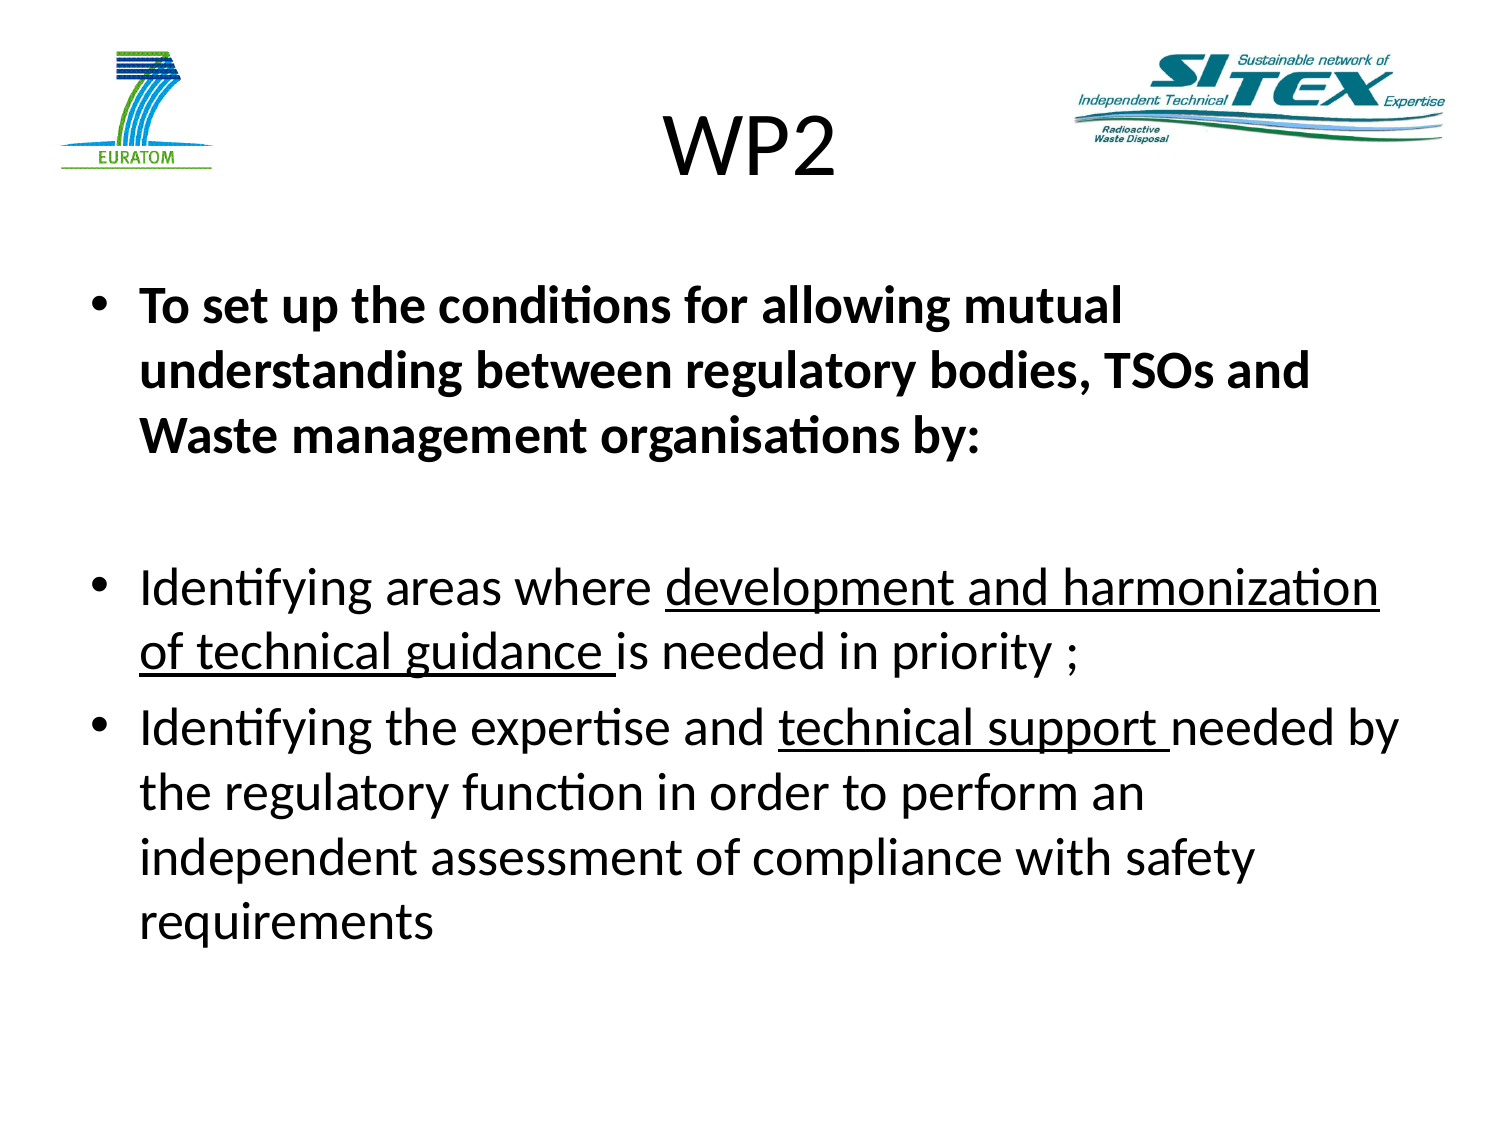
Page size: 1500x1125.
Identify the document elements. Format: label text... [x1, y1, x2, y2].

picture [1057, 31, 1470, 163]
title WP2 [75, 45, 1425, 233]
picture [53, 42, 219, 178]
list To set up the conditions for allowing mutual understanding between regulatory bodies, TSOs and Waste management organisations by: Identifying areas where development and harmonization of technical guidance is needed in priority ; Identifying the expertise and technical support needed by the regulatory function in order to perform an independent assessment of compliance with safety requirements [75, 262, 1425, 1005]
